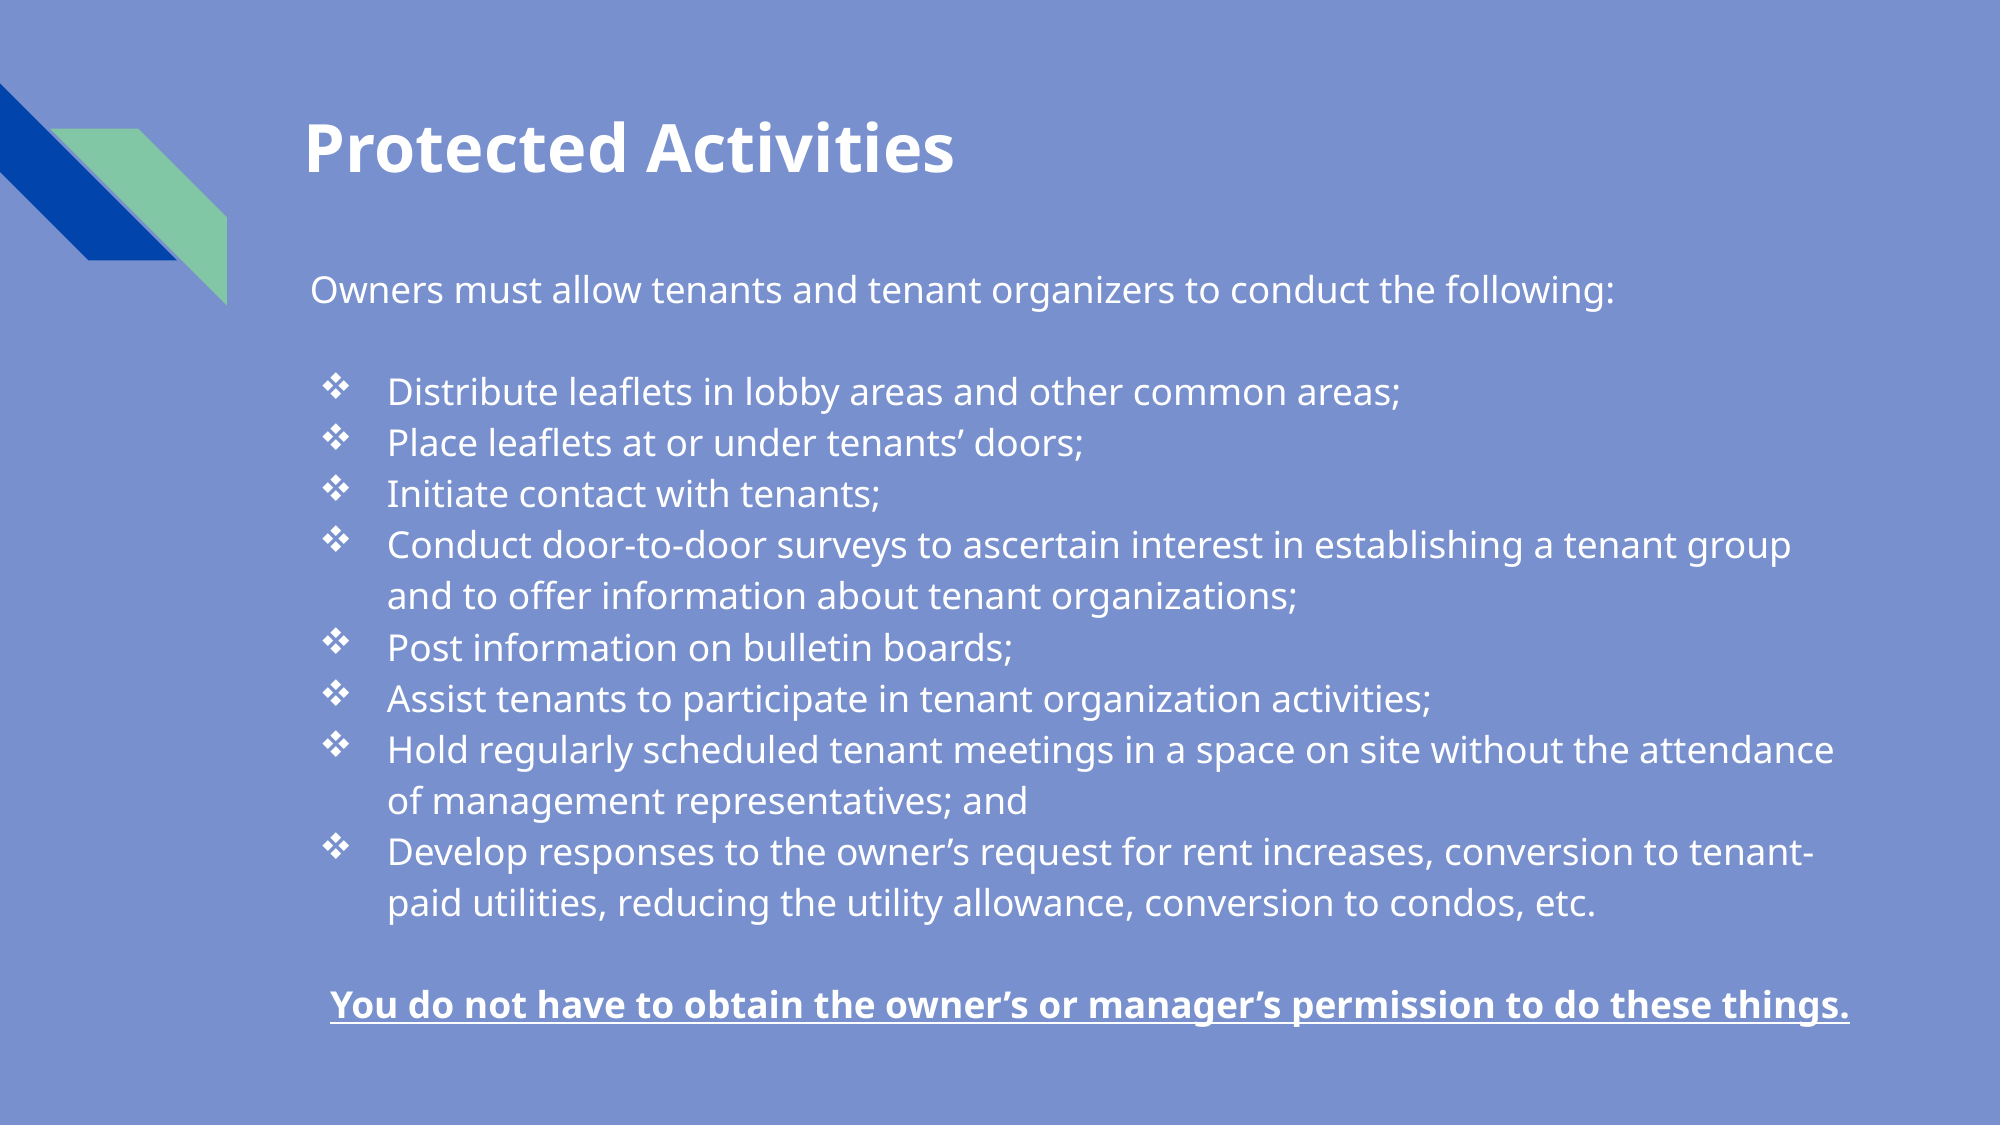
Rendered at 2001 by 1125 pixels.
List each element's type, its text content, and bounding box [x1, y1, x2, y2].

list Owners must allow tenants and tenant organizers to conduct the following: Distribute leaflets in lobby areas and other common areas; Place leaflets at or under tenants’ doors; Initiate contact with tenants; Conduct door‐to‐door surveys to ascertain interest in establishing a tenant group and to offer information about tenant organizations; Post information on bulletin boards; Assist tenants to participate in tenant organization activities; Hold regularly scheduled tenant meetings in a space on site without the attendance of management representatives; and Develop responses to the owner’s request for rent increases, conversion to tenant‐paid utilities, reducing the utility allowance, conversion to condos, etc. You do not have to obtain the owner’s or manager’s permission to do these things. [267, 239, 1881, 1069]
title Protected Activities [283, 86, 1824, 211]
